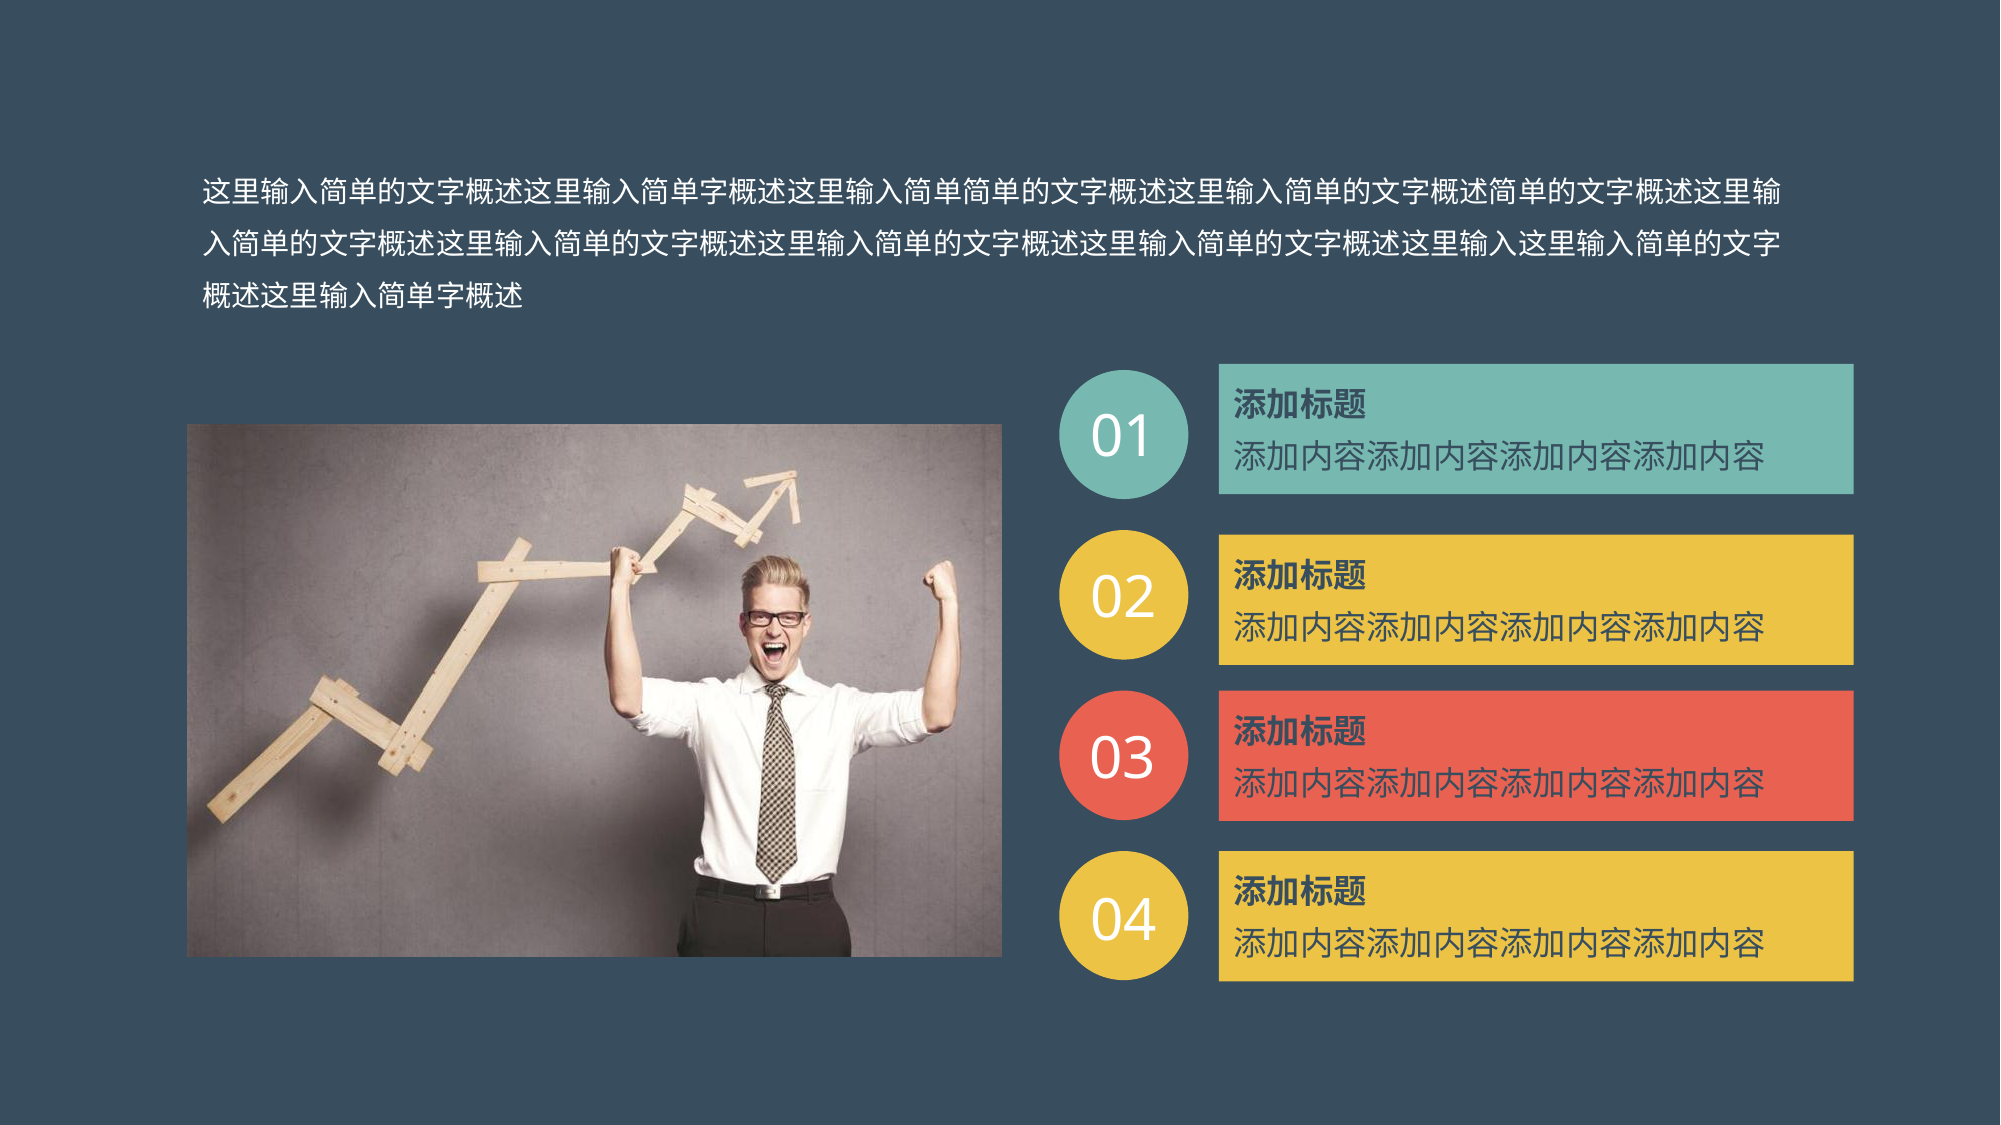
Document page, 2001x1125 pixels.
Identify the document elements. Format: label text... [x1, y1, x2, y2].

text_box 03 [1074, 712, 1171, 798]
text_box 添加标题 添加内容添加内容添加内容添加内容 [1218, 534, 1854, 665]
text_box [1058, 850, 1190, 982]
picture [187, 424, 1002, 957]
text_box 添加标题 添加内容添加内容添加内容添加内容 [1218, 690, 1854, 821]
text_box 添加标题 添加内容添加内容添加内容添加内容 [1218, 363, 1854, 495]
text_box [1058, 368, 1190, 501]
text_box 04 [1075, 874, 1172, 960]
text_box 添加标题 添加内容添加内容添加内容添加内容 [1218, 851, 1854, 982]
text_box 02 [1075, 551, 1172, 637]
text_box [1058, 529, 1190, 661]
text_box 01 [1075, 391, 1172, 476]
text_box [1188, 438, 1824, 540]
text_box [1058, 689, 1190, 822]
text_box 这里输入简单的文字概述这里输入简单字概述这里输入简单简单的文字概述这里输入简单的文字概述简单的文字概述这里输入简单的文字概述这里输入简单的文字概述这里输入简单的文字概述这里输入简单的文字概述这里输入这里输入简单的文字概述这里输入简单字概述 [187, 148, 1808, 321]
